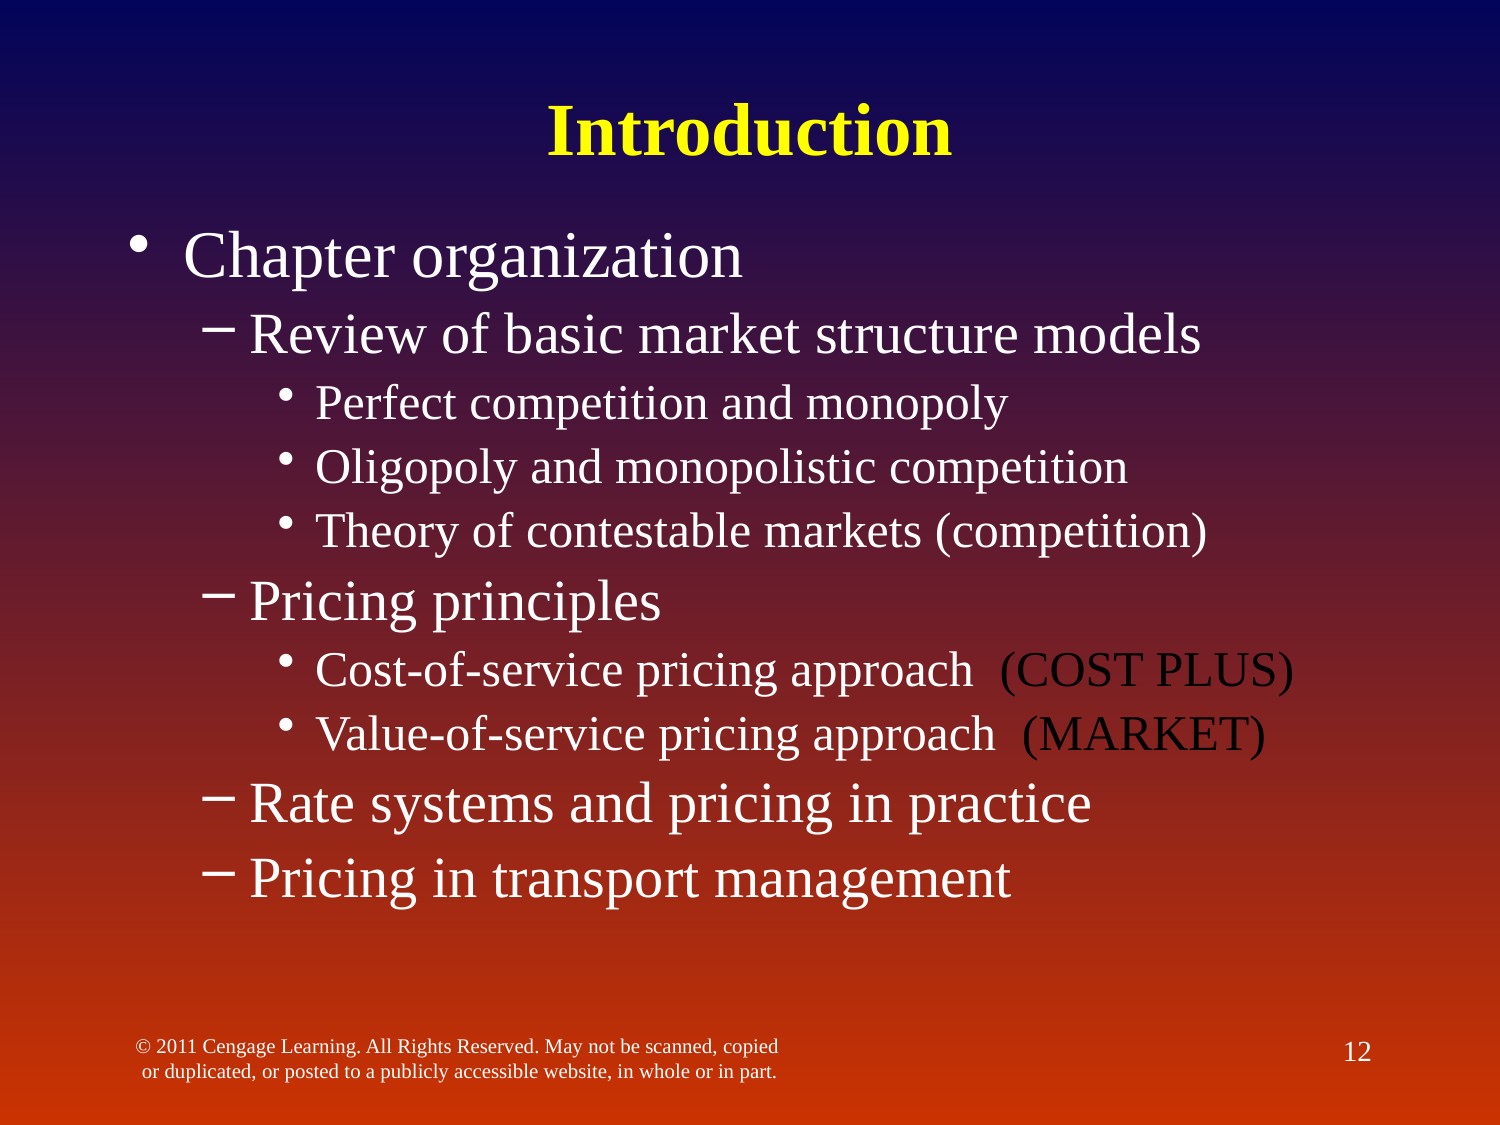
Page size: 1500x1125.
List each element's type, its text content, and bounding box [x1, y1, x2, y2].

list Chapter organization Review of basic market structure models Perfect competition and monopoly Oligopoly and monopolistic competition Theory of contestable markets (competition) Pricing principles Cost-of-service pricing approach (COST PLUS) Value-of-service pricing approach (MARKET) Rate systems and pricing in practice Pricing in transport management [112, 212, 1388, 1001]
footer © 2011 Cengage Learning. All Rights Reserved. May not be scanned, copied or duplicated, or posted to a publicly accessible website, in whole or in part. [112, 1024, 813, 1101]
title Introduction [112, 62, 1388, 188]
slide_number 12 [1074, 1024, 1388, 1101]
